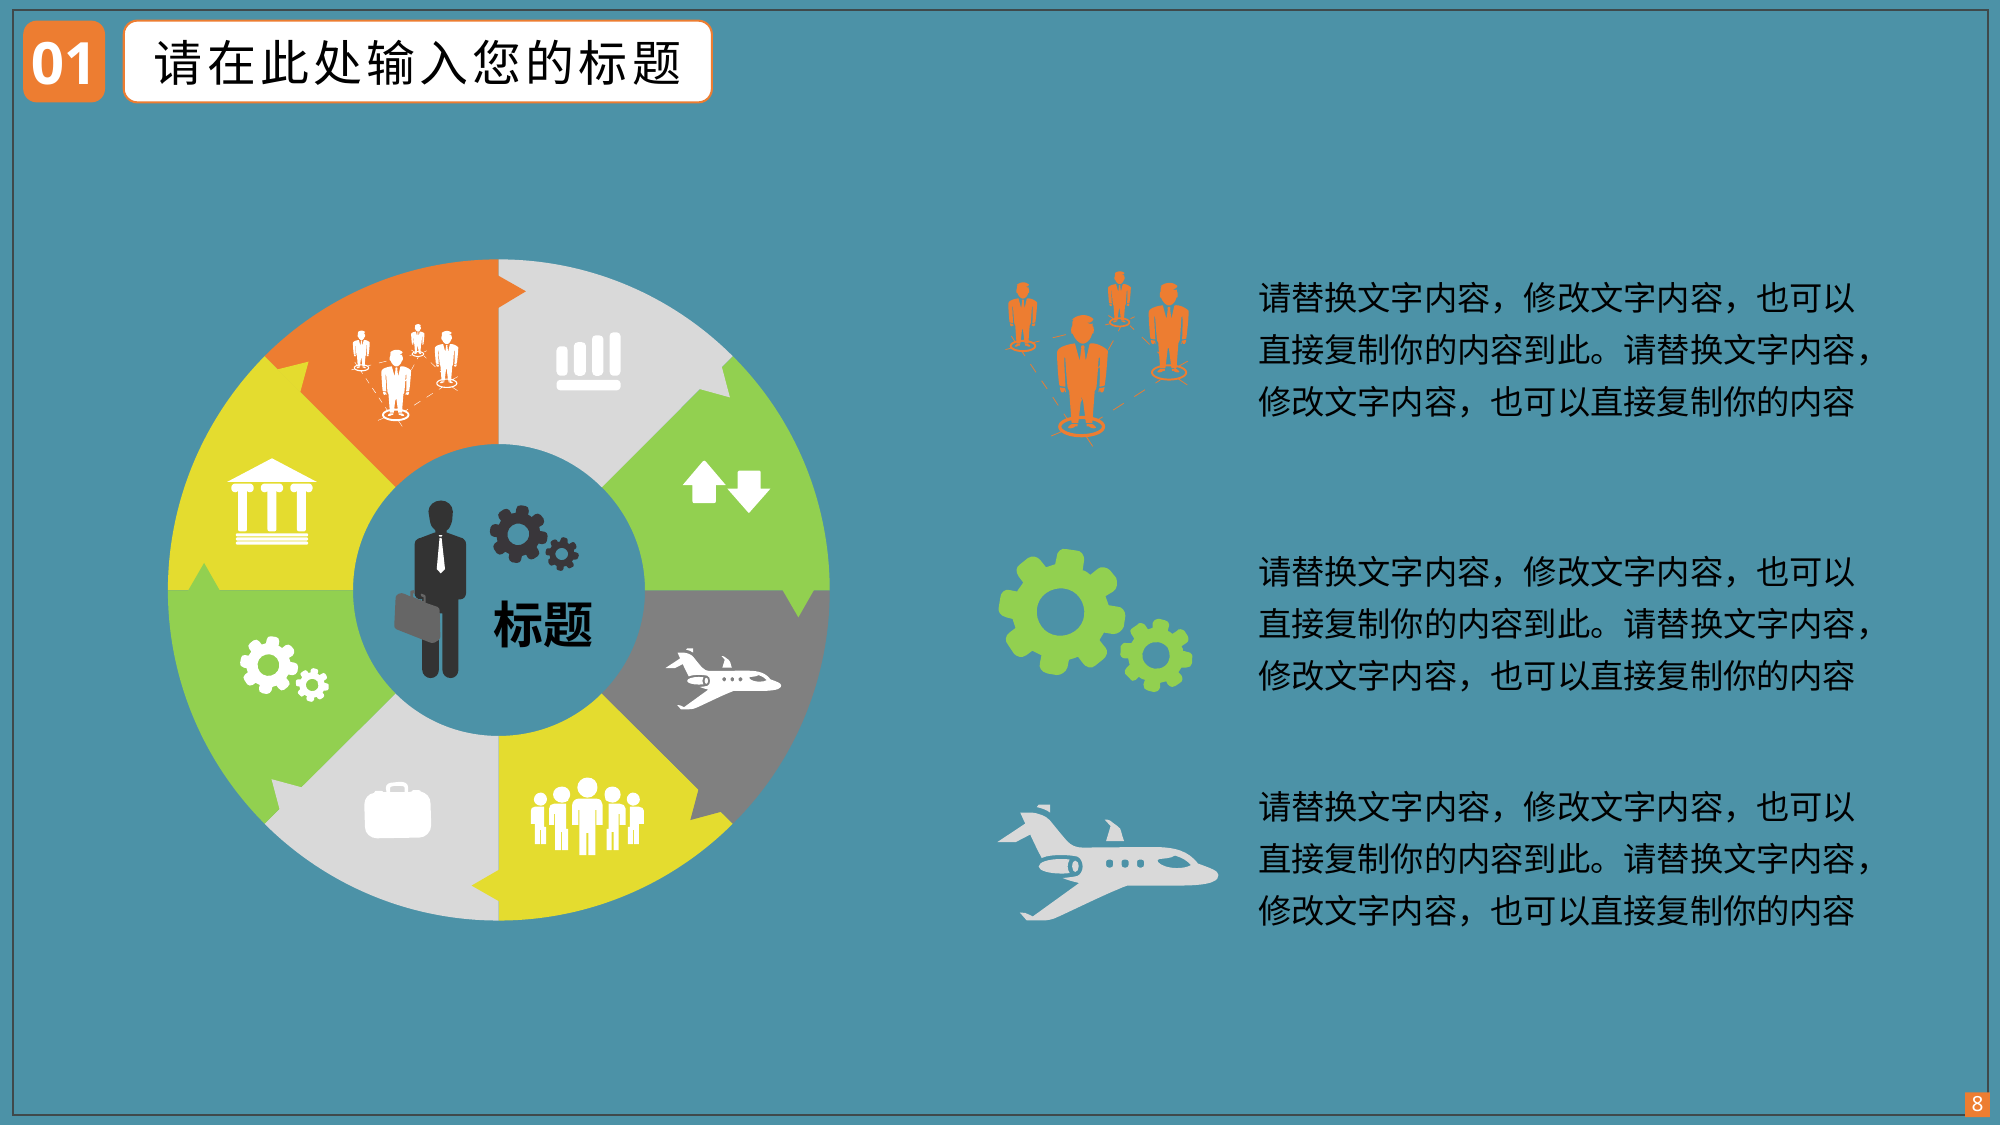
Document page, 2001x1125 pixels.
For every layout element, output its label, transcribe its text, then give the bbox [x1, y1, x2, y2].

text_box 请替换文字内容，修改文字内容，也可以直接复制你的内容到此。请替换文字内容，修改文字内容，也可以直接复制你的内容 [1243, 773, 1886, 938]
text_box [1071, 315, 1094, 344]
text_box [997, 547, 1194, 693]
text_box [1105, 271, 1135, 332]
text_box 请替换文字内容，修改文字内容，也可以直接复制你的内容到此。请替换文字内容，修改文字内容，也可以直接复制你的内容 [1243, 537, 1886, 703]
text_box [1005, 282, 1040, 357]
text_box 请替换文字内容，修改文字内容，也可以直接复制你的内容到此。请替换文字内容，修改文字内容，也可以直接复制你的内容 [1243, 264, 1886, 429]
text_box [167, 259, 830, 921]
text_box [1148, 282, 1189, 386]
text_box [997, 812, 1219, 921]
text_box 8 [1944, 1091, 2000, 1118]
text_box [1036, 804, 1051, 813]
text_box [1051, 340, 1114, 447]
text_box [12, 9, 1989, 1116]
